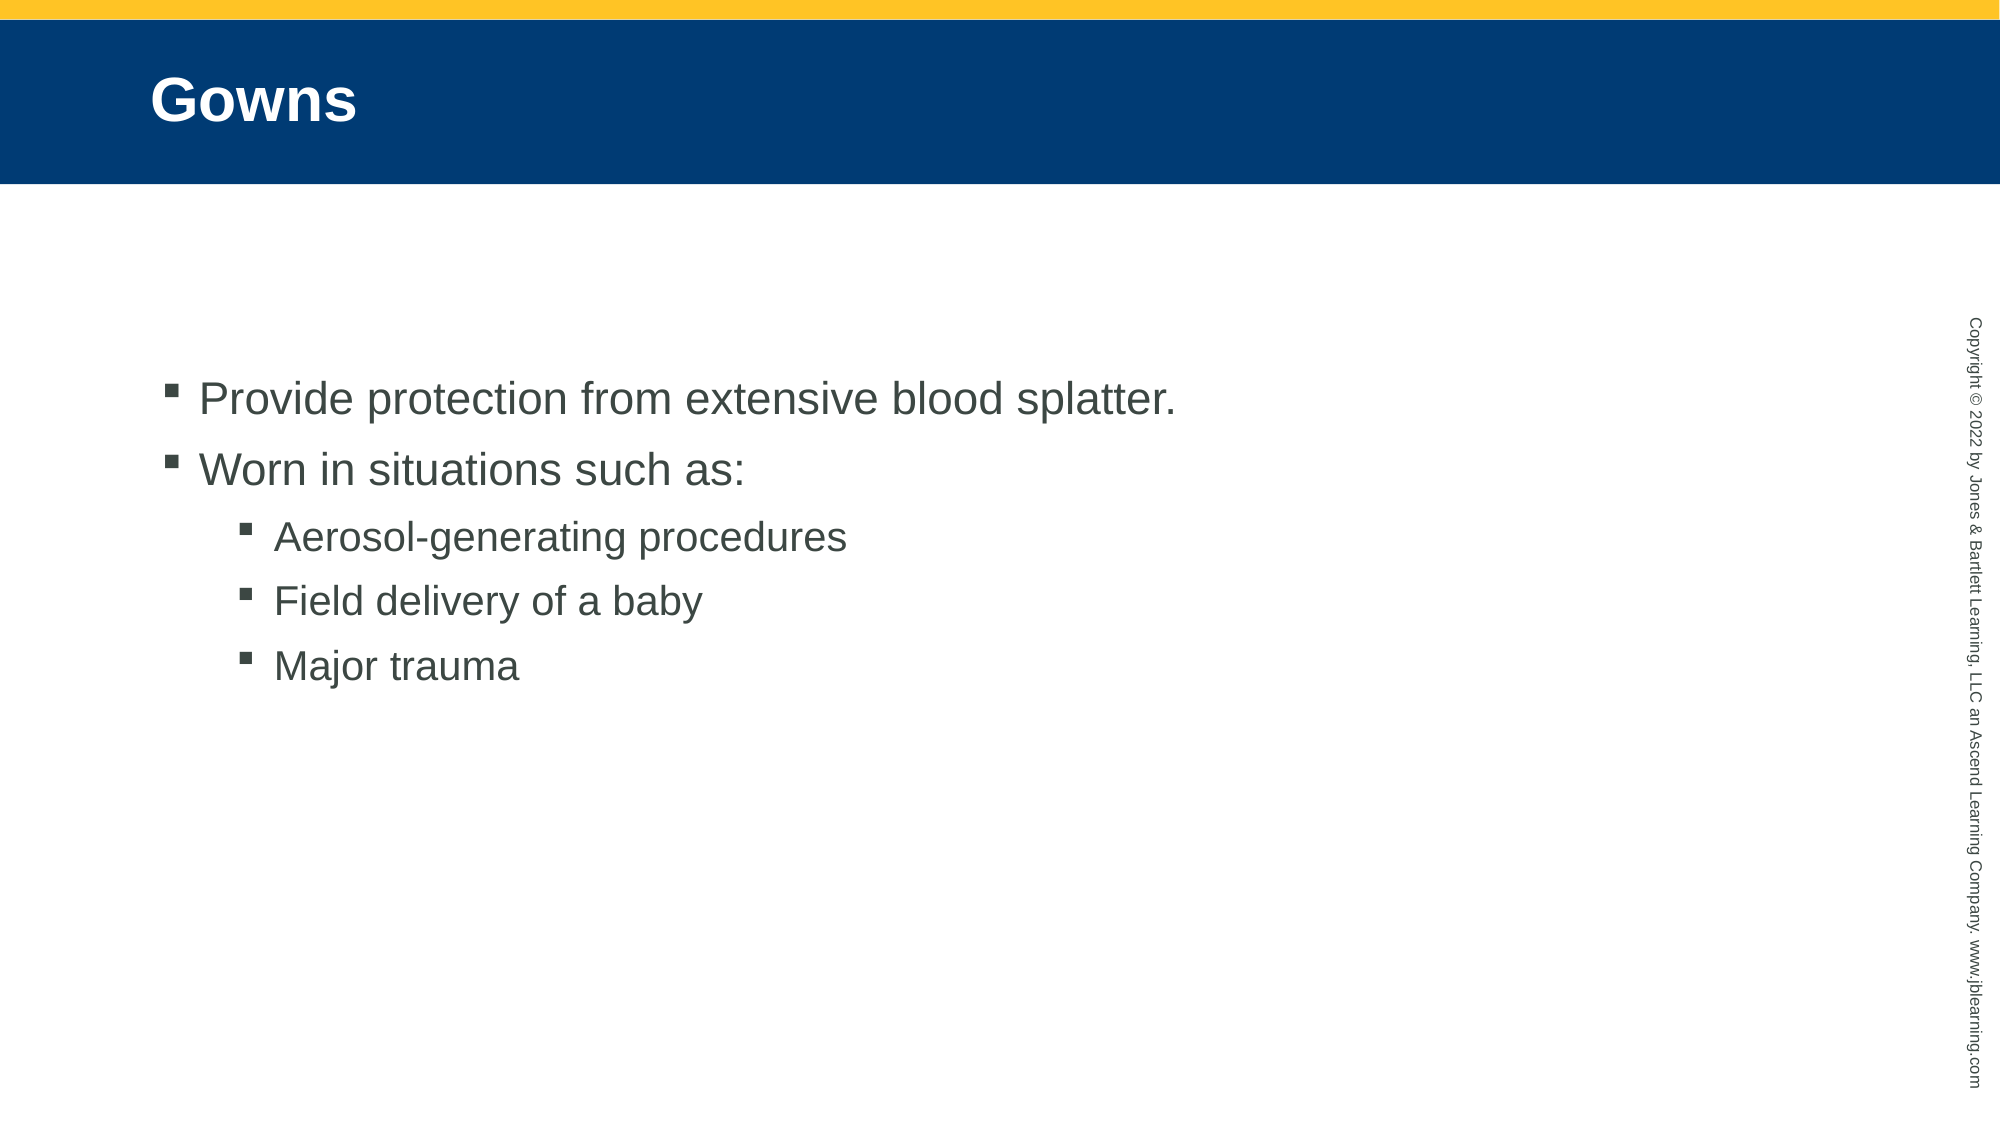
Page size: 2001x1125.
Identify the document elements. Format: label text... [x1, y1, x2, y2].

list Provide protection from extensive blood splatter. Worn in situations such as: Aerosol-generating procedures Field delivery of a baby Major trauma [146, 361, 1859, 1016]
title Gowns [0, 19, 2000, 185]
